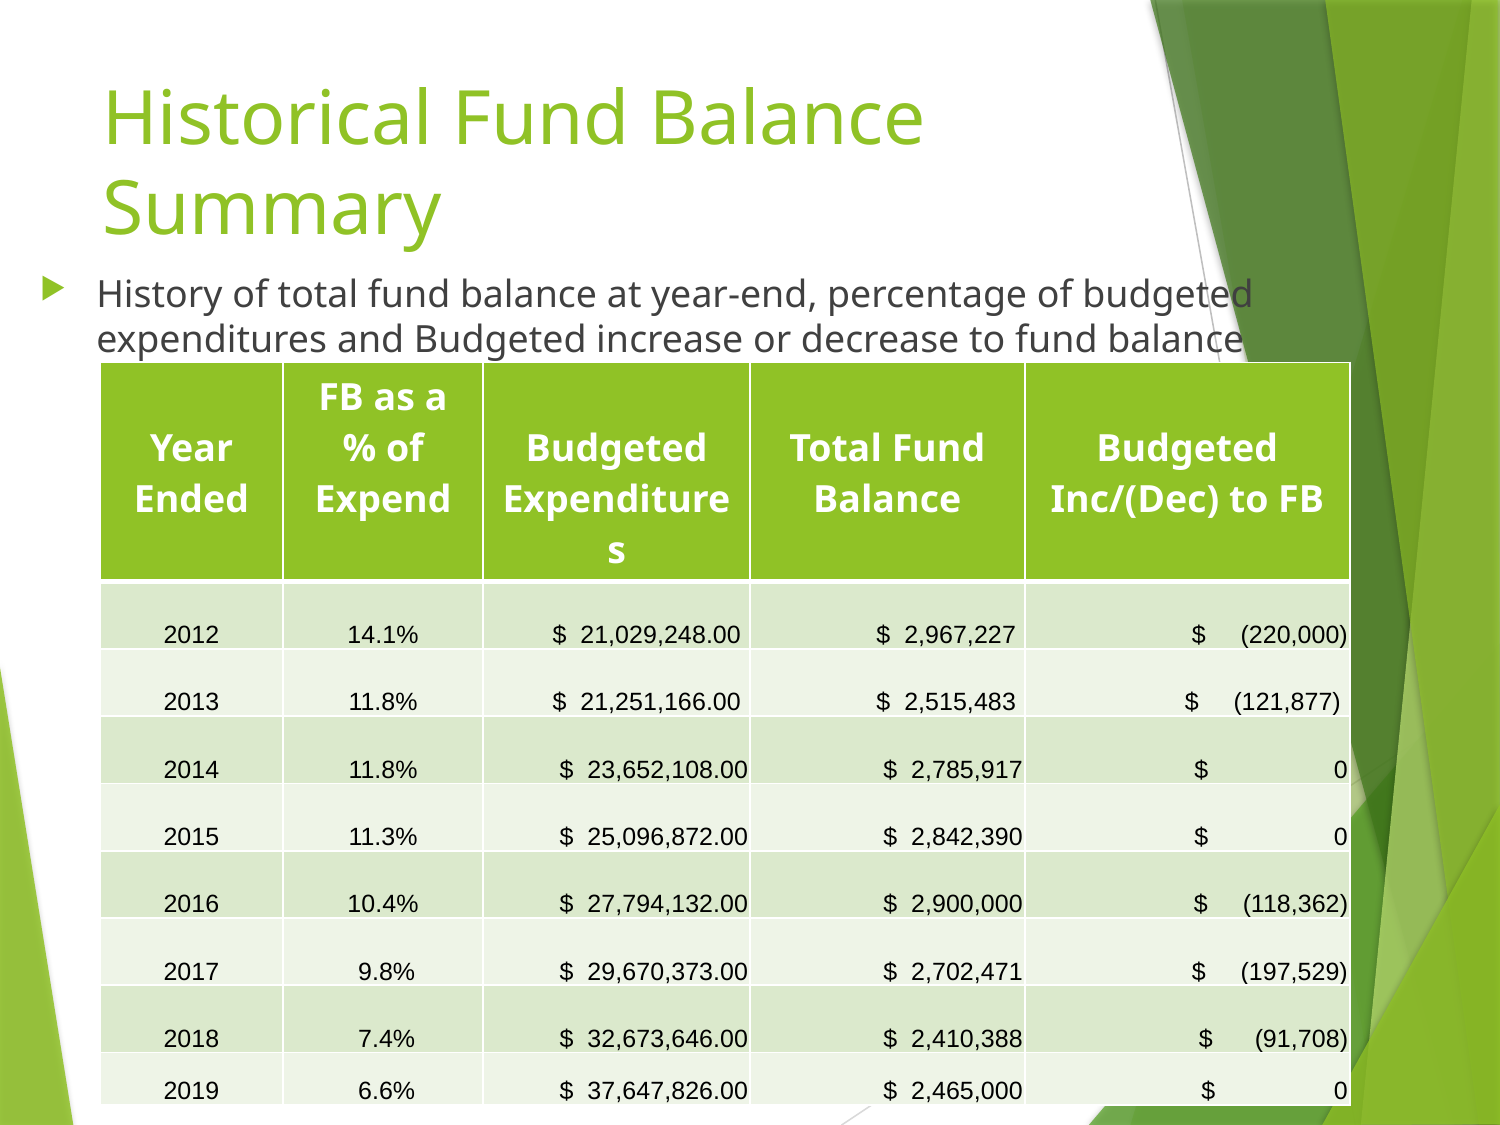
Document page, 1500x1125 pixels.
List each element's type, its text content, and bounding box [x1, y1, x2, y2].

table_cell $ 29,670,373.00 [484, 919, 749, 984]
table_header Budgeted Inc/(Dec) to FB [1026, 363, 1349, 579]
table_cell 14.1% [284, 584, 482, 648]
table_cell $ 32,673,646.00 [484, 986, 749, 1052]
table_header FB as a % of Expend [284, 363, 482, 579]
table_cell $ 27,794,132.00 [484, 852, 749, 917]
table_cell $ (121,877) [1026, 650, 1349, 715]
table_cell 9.8% [284, 919, 482, 984]
table_cell $ (118,362) [1026, 852, 1349, 917]
table_header Year Ended [101, 363, 282, 579]
table_cell 2016 [101, 852, 282, 917]
table_cell $ (220,000) [1026, 584, 1349, 648]
table_cell 11.8% [284, 650, 482, 715]
table_header Budgeted Expenditures [484, 363, 749, 579]
table_cell $ 21,251,166.00 [484, 650, 749, 715]
table_cell $ 2,842,390 [751, 784, 1024, 850]
table_cell $ 25,096,872.00 [484, 784, 749, 850]
table_cell $ 0 [1026, 784, 1349, 850]
table_cell $ 2,785,917 [751, 717, 1024, 783]
table_cell 2018 [101, 986, 282, 1052]
table_cell $ 2,967,227 [751, 584, 1024, 648]
table_cell 2013 [101, 650, 282, 715]
table_cell $ 2,702,471 [751, 919, 1024, 984]
table_cell $ 2,900,000 [751, 852, 1024, 917]
table_cell $ (197,529) [1026, 919, 1349, 984]
table_cell $ (91,708) [1026, 986, 1349, 1052]
table_cell $ 2,465,000 [751, 1053, 1024, 1104]
title Historical Fund Balance Summary [87, 62, 1129, 262]
table_cell 2017 [101, 919, 282, 984]
list History of total fund balance at year-end, percentage of budgeted expenditures and Budgeted increase or decrease to fund balance [24, 262, 1363, 1088]
table_cell 2019 [101, 1053, 282, 1104]
table_cell $ 23,652,108.00 [484, 717, 749, 783]
table_cell 11.8% [284, 717, 482, 783]
table_cell 2015 [101, 784, 282, 850]
table_cell 10.4% [284, 852, 482, 917]
table_cell 2014 [101, 717, 282, 783]
table_cell 11.3% [284, 784, 482, 850]
table_cell $ 21,029,248.00 [484, 584, 749, 648]
table_cell $ 0 [1026, 1053, 1349, 1104]
table_header Total Fund Balance [751, 363, 1024, 579]
table_cell $ 37,647,826.00 [484, 1053, 749, 1104]
table_cell $ 2,515,483 [751, 650, 1024, 715]
table_cell $ 0 [1026, 717, 1349, 783]
table_cell 2012 [101, 584, 282, 648]
table_cell 6.6% [284, 1053, 482, 1104]
table_cell 7.4% [284, 986, 482, 1052]
table_cell $ 2,410,388 [751, 986, 1024, 1052]
